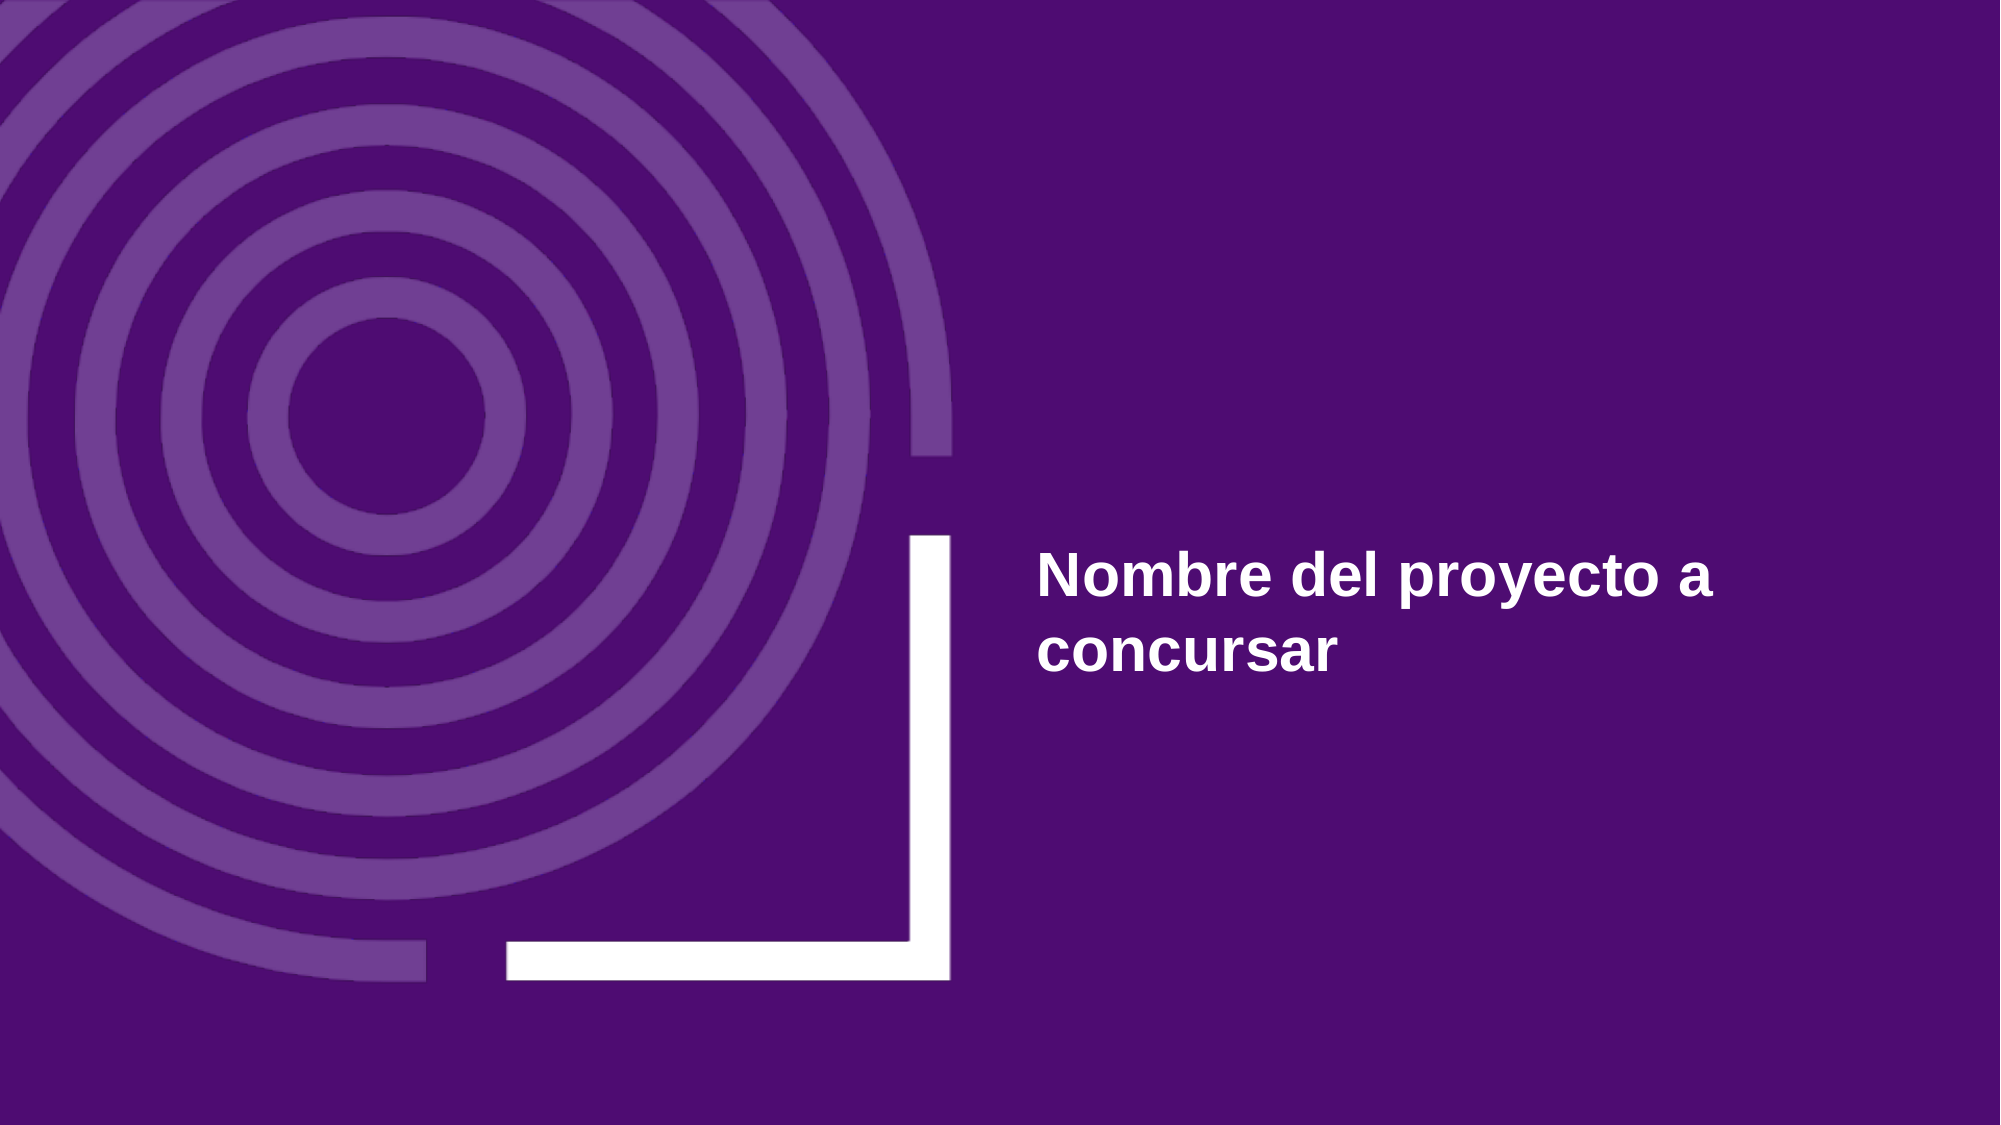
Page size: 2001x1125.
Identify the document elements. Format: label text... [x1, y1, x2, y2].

text_box Nombre del proyecto a concursar [1022, 527, 1898, 692]
picture [0, 0, 973, 998]
